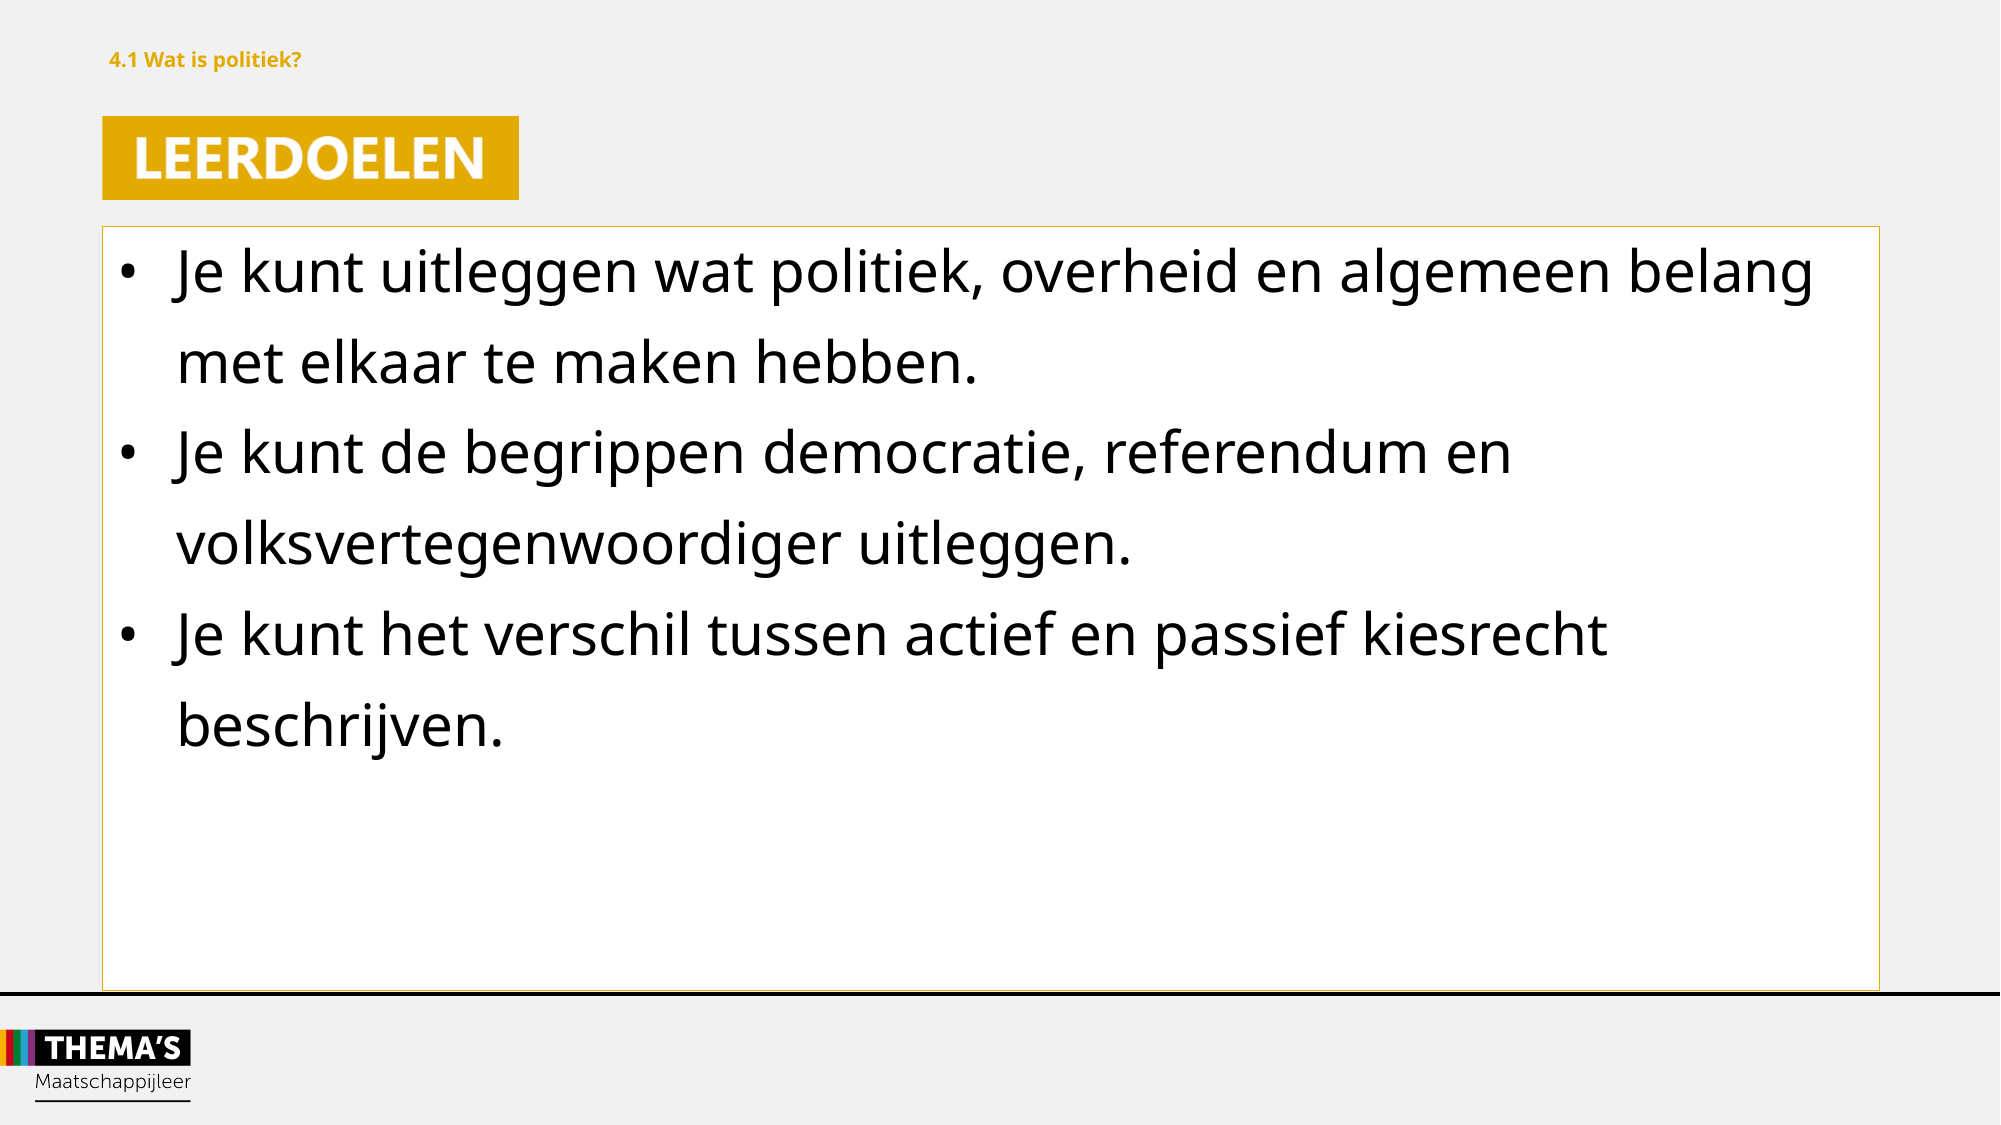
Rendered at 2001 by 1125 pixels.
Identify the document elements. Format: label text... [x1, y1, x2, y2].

list • Je kunt uitleggen wat politiek, overheid en algemeen belang met elkaar te maken hebben. • Je kunt de begrippen democratie, referendum en volksvertegenwoordiger uitleggen. • Je kunt het verschil tussen actief en passief kiesrecht beschrijven. [102, 226, 1880, 991]
list 4.1 Wat is politiek? [94, 33, 941, 88]
picture [0, 993, 203, 1125]
